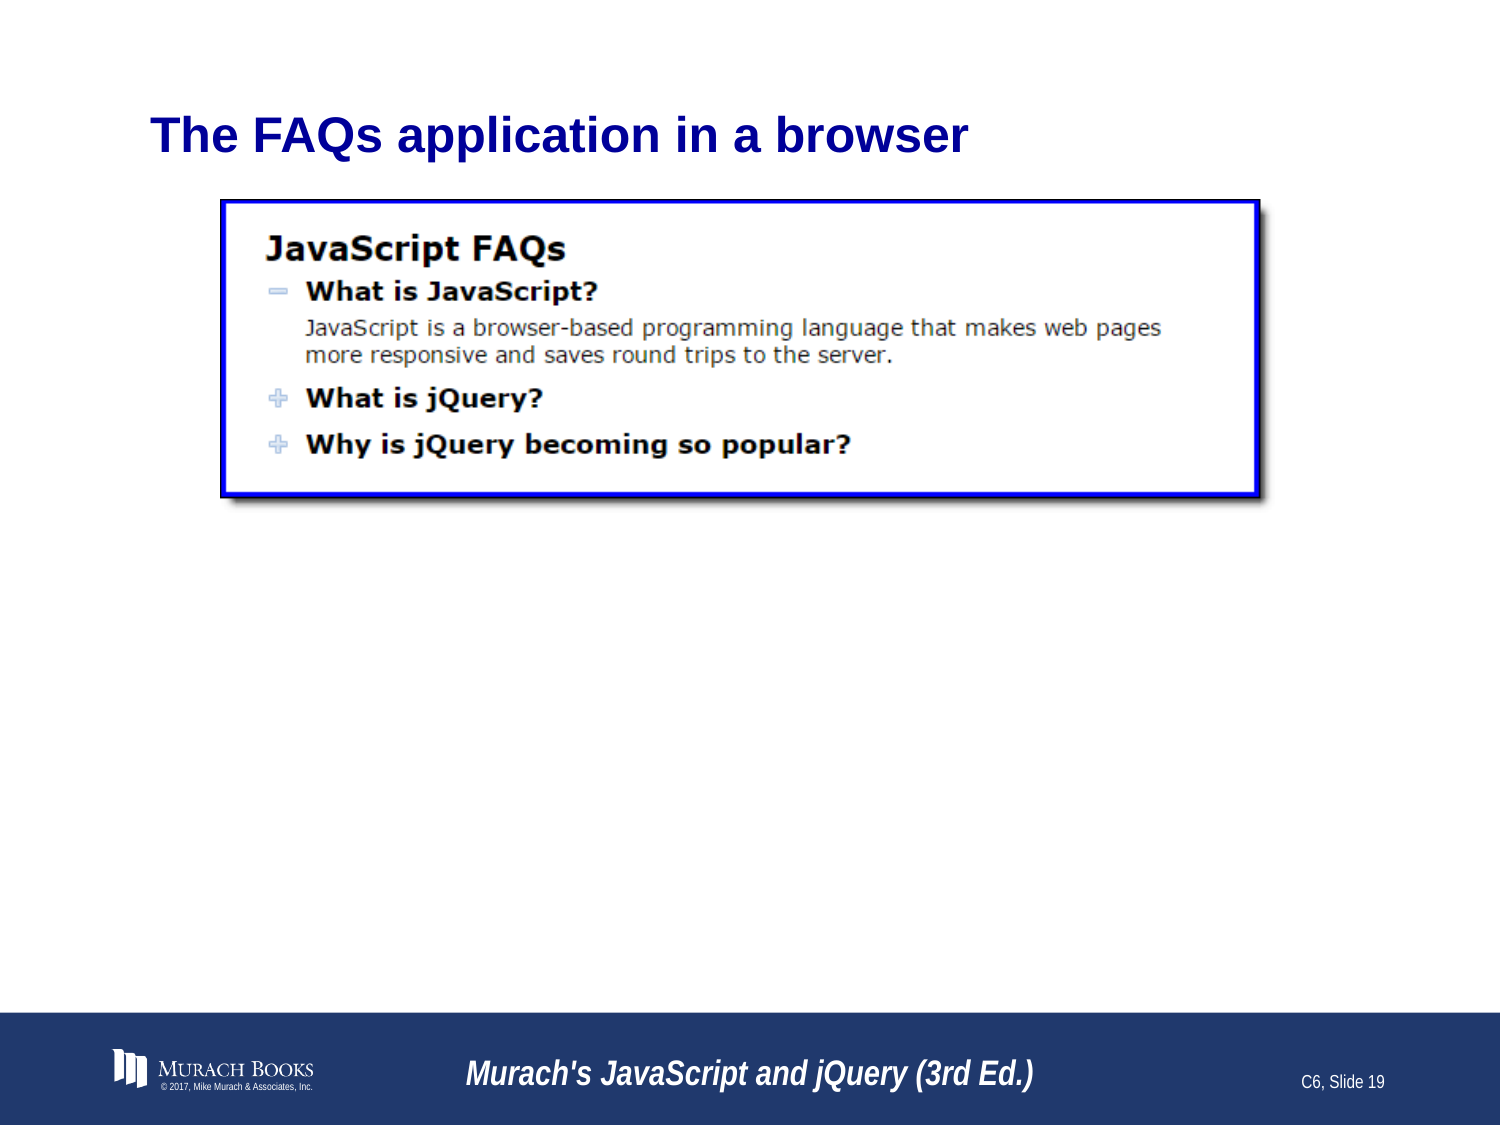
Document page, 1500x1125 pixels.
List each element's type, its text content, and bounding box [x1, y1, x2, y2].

title The FAQs application in a browser [150, 102, 1350, 164]
slide_number C6, Slide 19 [1087, 1025, 1400, 1100]
picture [220, 199, 1275, 513]
slide_number Murach's JavaScript and jQuery (3rd Ed.) [463, 1025, 1050, 1100]
footer © 2017, Mike Murach & Associates, Inc. [12, 1025, 463, 1100]
